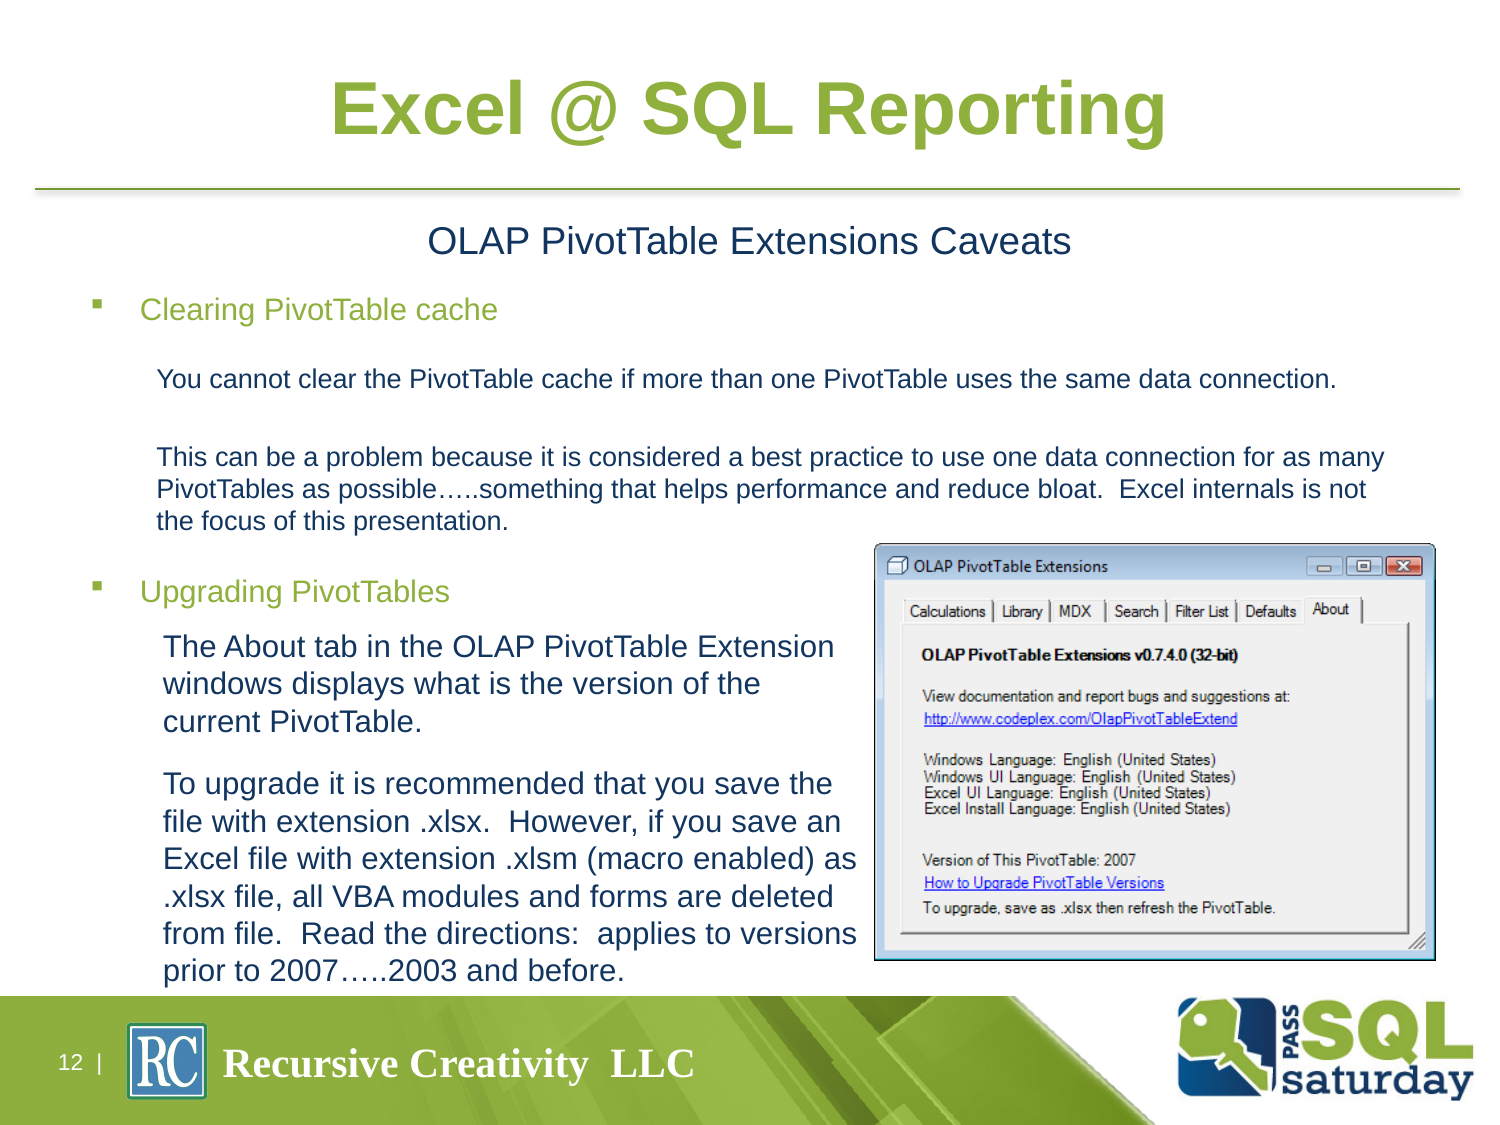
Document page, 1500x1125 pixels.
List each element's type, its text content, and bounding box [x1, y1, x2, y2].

list OLAP PivotTable Extensions Caveats Clearing PivotTable cache You cannot clear the PivotTable cache if more than one PivotTable uses the same data connection. This can be a problem because it is considered a best practice to use one data connection for as many PivotTables as possible…..something that helps performance and reduce bloat. Excel internals is not the focus of this presentation. Upgrading PivotTables [75, 207, 1425, 619]
picture [0, 969, 1483, 1125]
title Excel @ SQL Reporting [75, 39, 1425, 170]
text_box 12 | [37, 1031, 124, 1092]
text_box The About tab in the OLAP PivotTable Extension windows displays what is the version of the current PivotTable. To upgrade it is recommended that you save the file with extension .xlsx. However, if you save an Excel file with extension .xlsm (macro enabled) as .xlsx file, all VBA modules and forms are deleted from file. Read the directions: applies to versions prior to 2007…..2003 and before. [148, 618, 878, 984]
picture [874, 543, 1436, 961]
footer Recursive Creativity LLC [207, 1031, 825, 1092]
